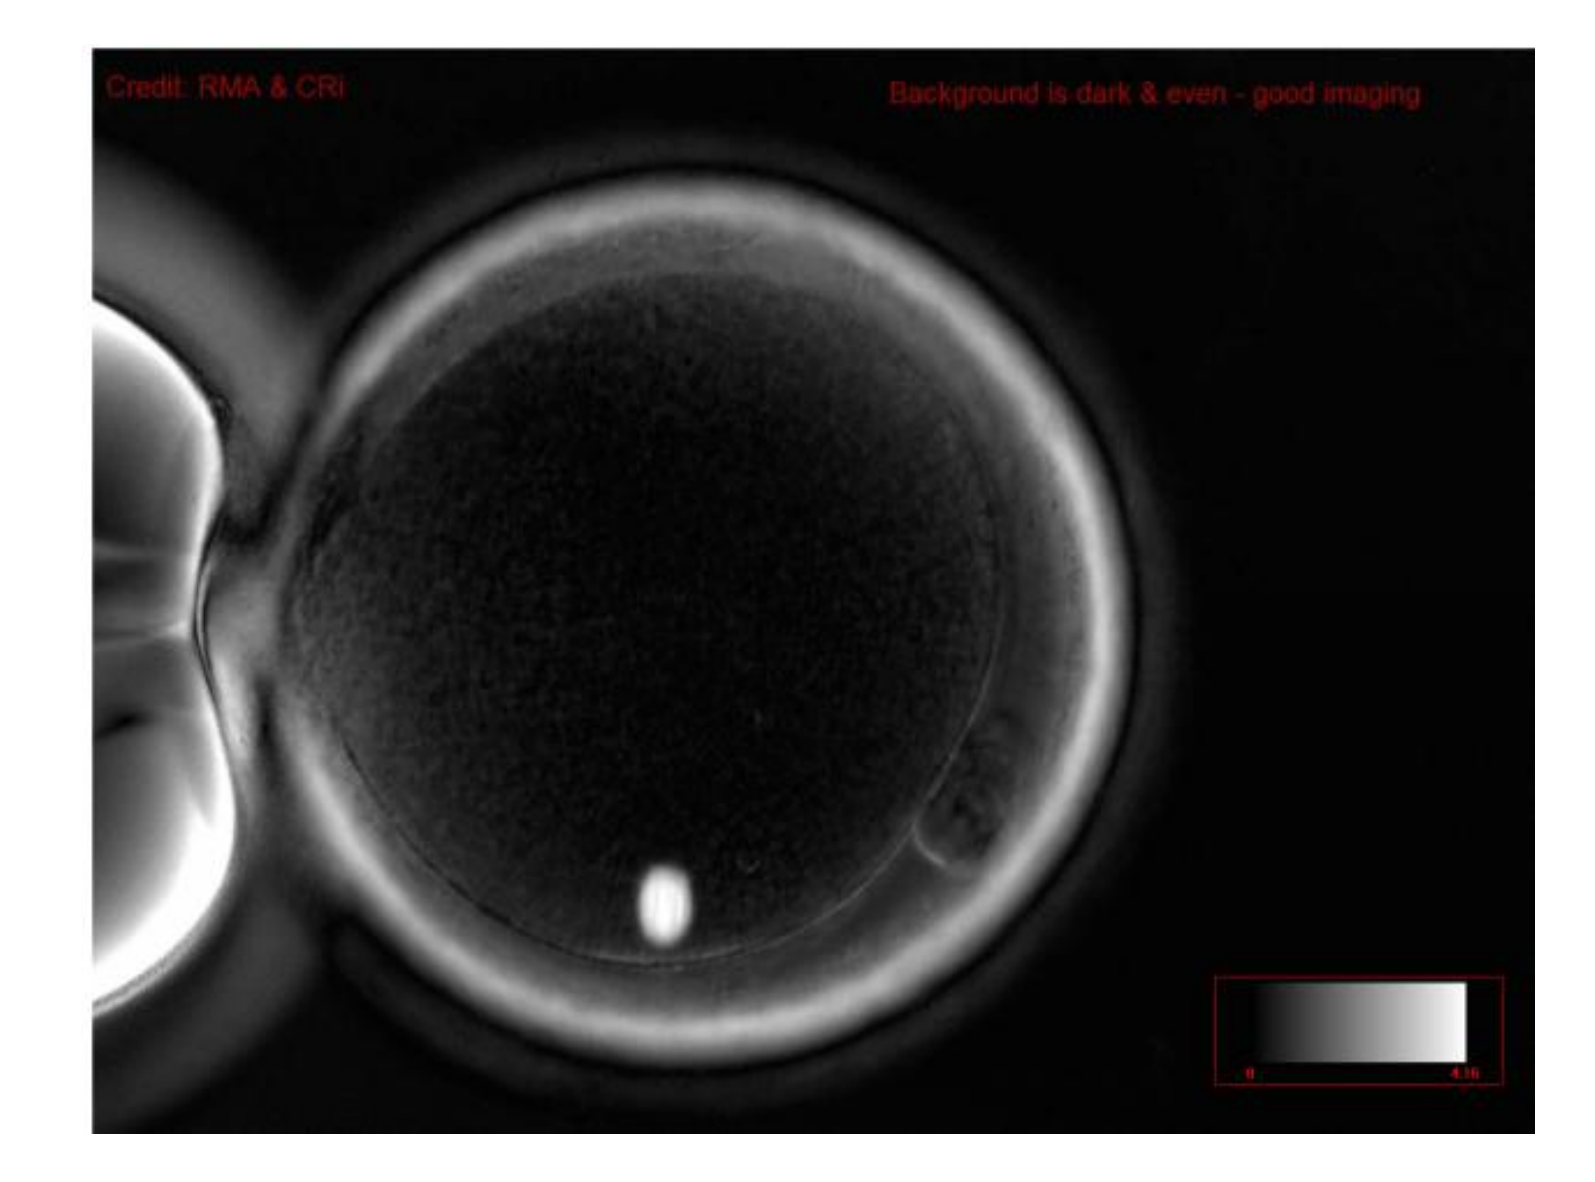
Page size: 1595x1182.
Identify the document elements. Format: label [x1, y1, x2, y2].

title [81, 44, 1535, 1135]
